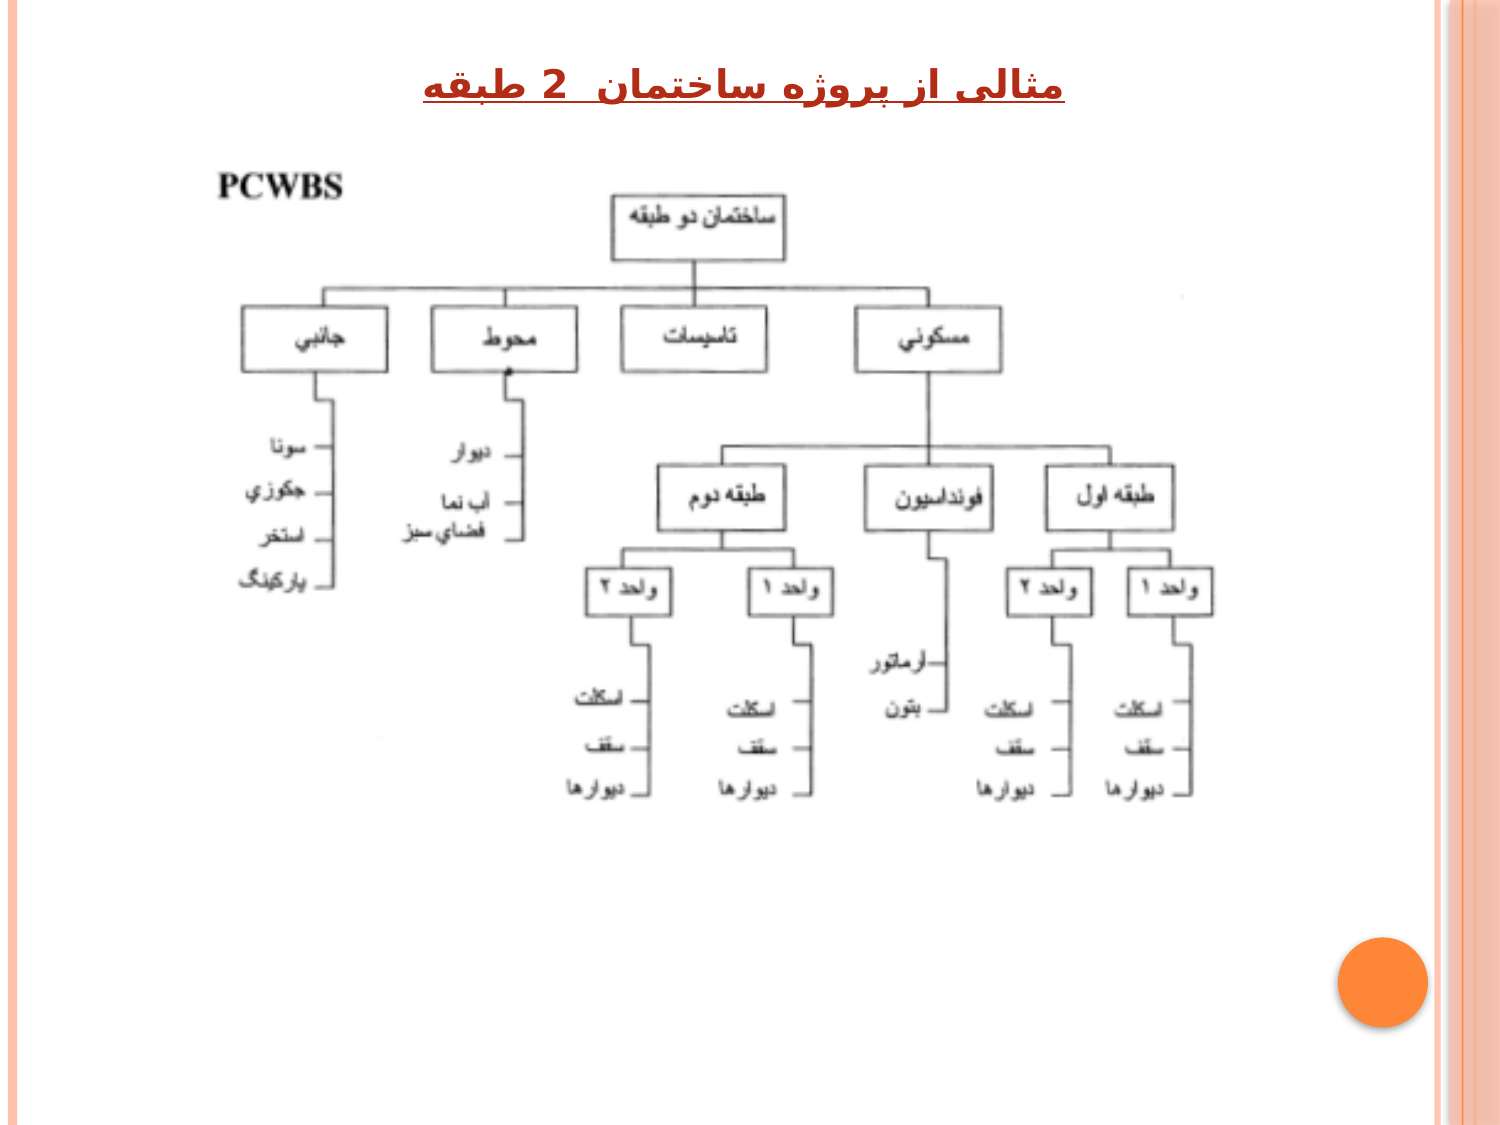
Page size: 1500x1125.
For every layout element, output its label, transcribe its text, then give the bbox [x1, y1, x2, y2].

title مثالی از پروژه ساختمان 2 طبقه [399, 37, 1088, 121]
picture [211, 124, 1242, 813]
